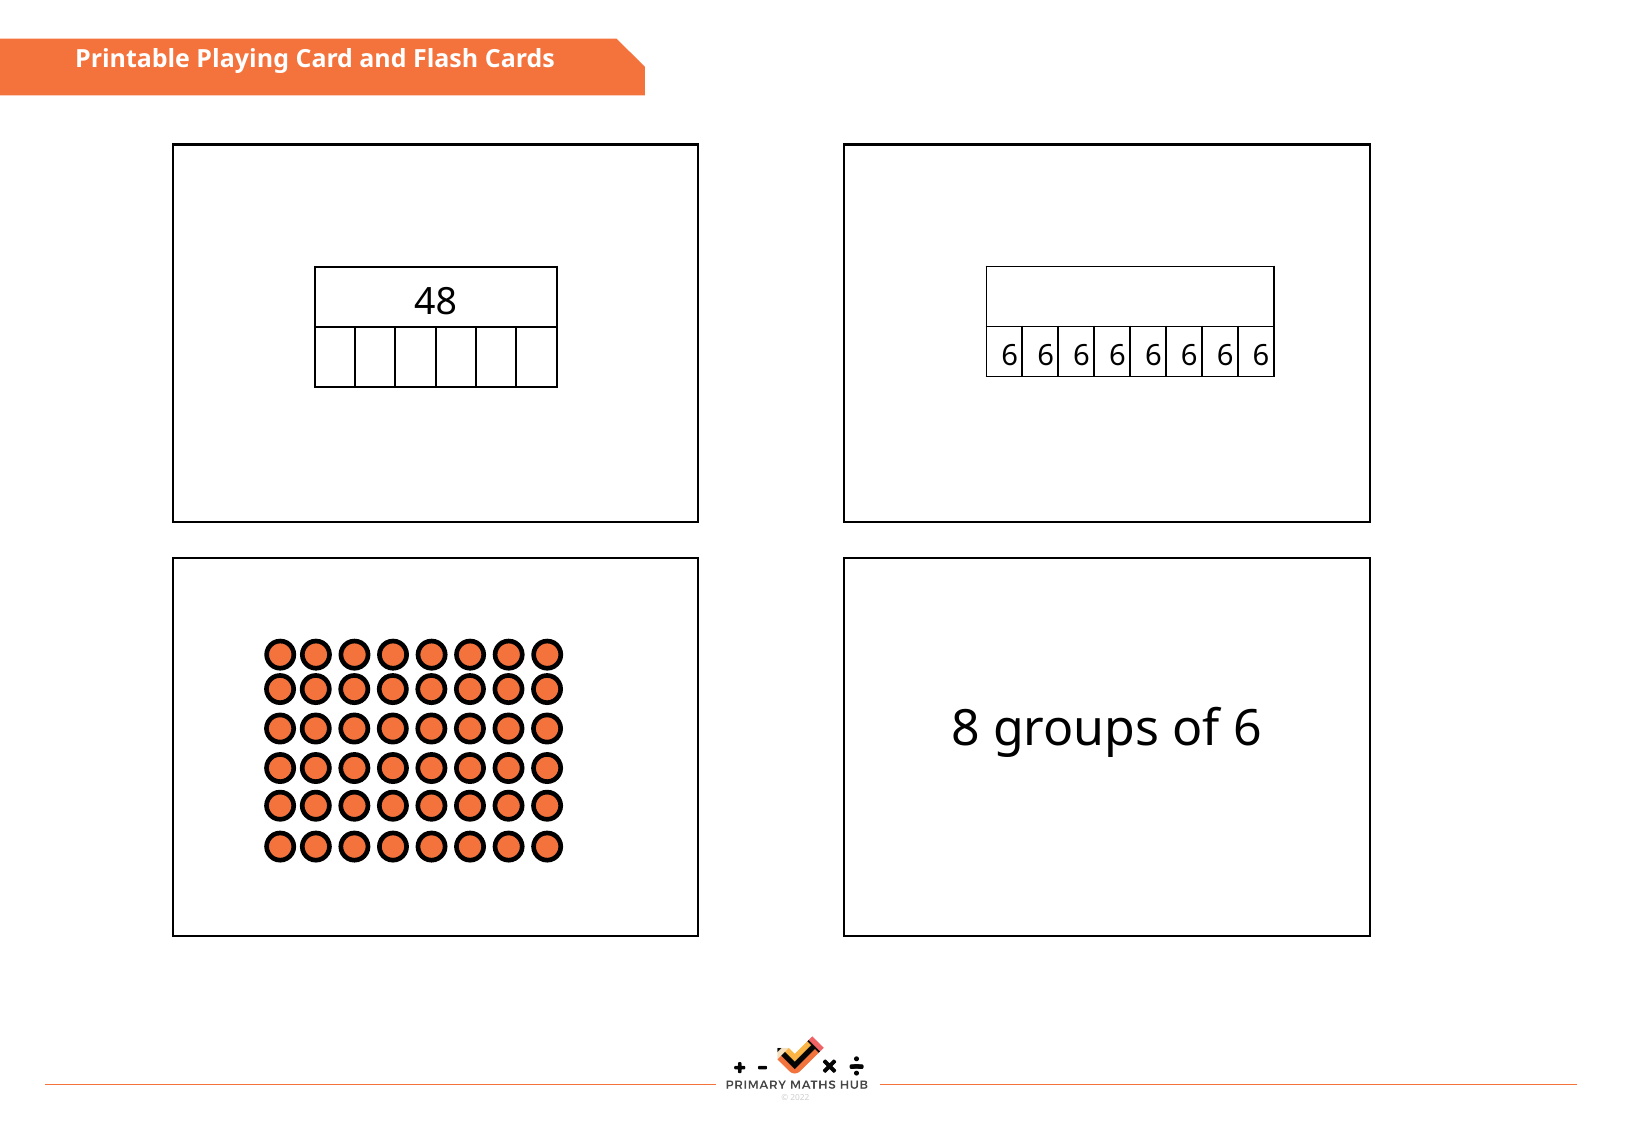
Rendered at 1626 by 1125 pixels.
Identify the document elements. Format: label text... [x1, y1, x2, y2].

table_cell 6 [1203, 327, 1237, 376]
table_cell 6 [1131, 327, 1165, 376]
text_box [172, 143, 699, 523]
table_cell [396, 328, 435, 386]
text_box [416, 674, 447, 704]
text_box [493, 831, 524, 862]
text_box [455, 640, 485, 670]
table_cell [356, 328, 394, 386]
table_cell 6 [1095, 327, 1129, 376]
text_box [493, 713, 524, 744]
text_box [455, 831, 485, 862]
text_box [532, 791, 562, 821]
text_box [455, 791, 485, 821]
text_box [532, 831, 562, 862]
table_cell [517, 328, 556, 386]
text_box [378, 713, 408, 744]
text_box [301, 713, 331, 744]
text_box [265, 791, 295, 821]
text_box [339, 674, 369, 704]
text_box [301, 831, 331, 862]
text_box [843, 143, 1371, 523]
table_cell 6 [1059, 327, 1093, 376]
text_box [532, 753, 562, 783]
text_box [493, 753, 524, 783]
table_cell [477, 328, 515, 386]
text_box [493, 791, 524, 821]
table_cell [437, 328, 475, 386]
table_header [987, 267, 1273, 326]
text_box [532, 674, 562, 704]
text_box [416, 640, 447, 670]
text_box [339, 791, 370, 821]
text_box [339, 831, 370, 862]
text_box [455, 713, 485, 744]
table_cell 6 [987, 327, 1021, 376]
text_box [532, 640, 562, 670]
table_cell 6 [1239, 327, 1273, 376]
table_cell 6 [1167, 327, 1201, 376]
text_box [265, 713, 295, 744]
text_box [455, 674, 485, 704]
text_box [416, 753, 447, 783]
picture [722, 1034, 872, 1094]
text_box [378, 791, 408, 821]
text_box [532, 713, 562, 744]
text_box [301, 791, 331, 821]
text_box [455, 753, 485, 783]
text_box [416, 831, 447, 862]
table_cell 6 [1023, 327, 1057, 376]
text_box [301, 640, 331, 670]
table_header 48 [316, 268, 556, 326]
text_box [378, 831, 408, 862]
text_box [378, 640, 408, 670]
text_box [416, 791, 447, 821]
text_box Printable Playing Card and Flash Cards [0, 37, 646, 97]
text_box [301, 674, 331, 704]
text_box [265, 831, 295, 862]
text_box [265, 640, 295, 670]
text_box [172, 557, 699, 937]
text_box [378, 753, 408, 783]
text_box [378, 674, 408, 704]
text_box [265, 753, 295, 783]
text_box [493, 674, 524, 704]
text_box [339, 640, 370, 670]
text_box [301, 753, 331, 783]
text_box [265, 674, 295, 704]
text_box 8 groups of 6 [844, 688, 1370, 763]
text_box [843, 557, 1371, 937]
text_box [339, 753, 370, 783]
table_cell [316, 328, 354, 386]
text_box [339, 713, 369, 744]
text_box [416, 713, 447, 744]
text_box © 2022 [720, 1084, 870, 1110]
text_box [494, 640, 524, 670]
